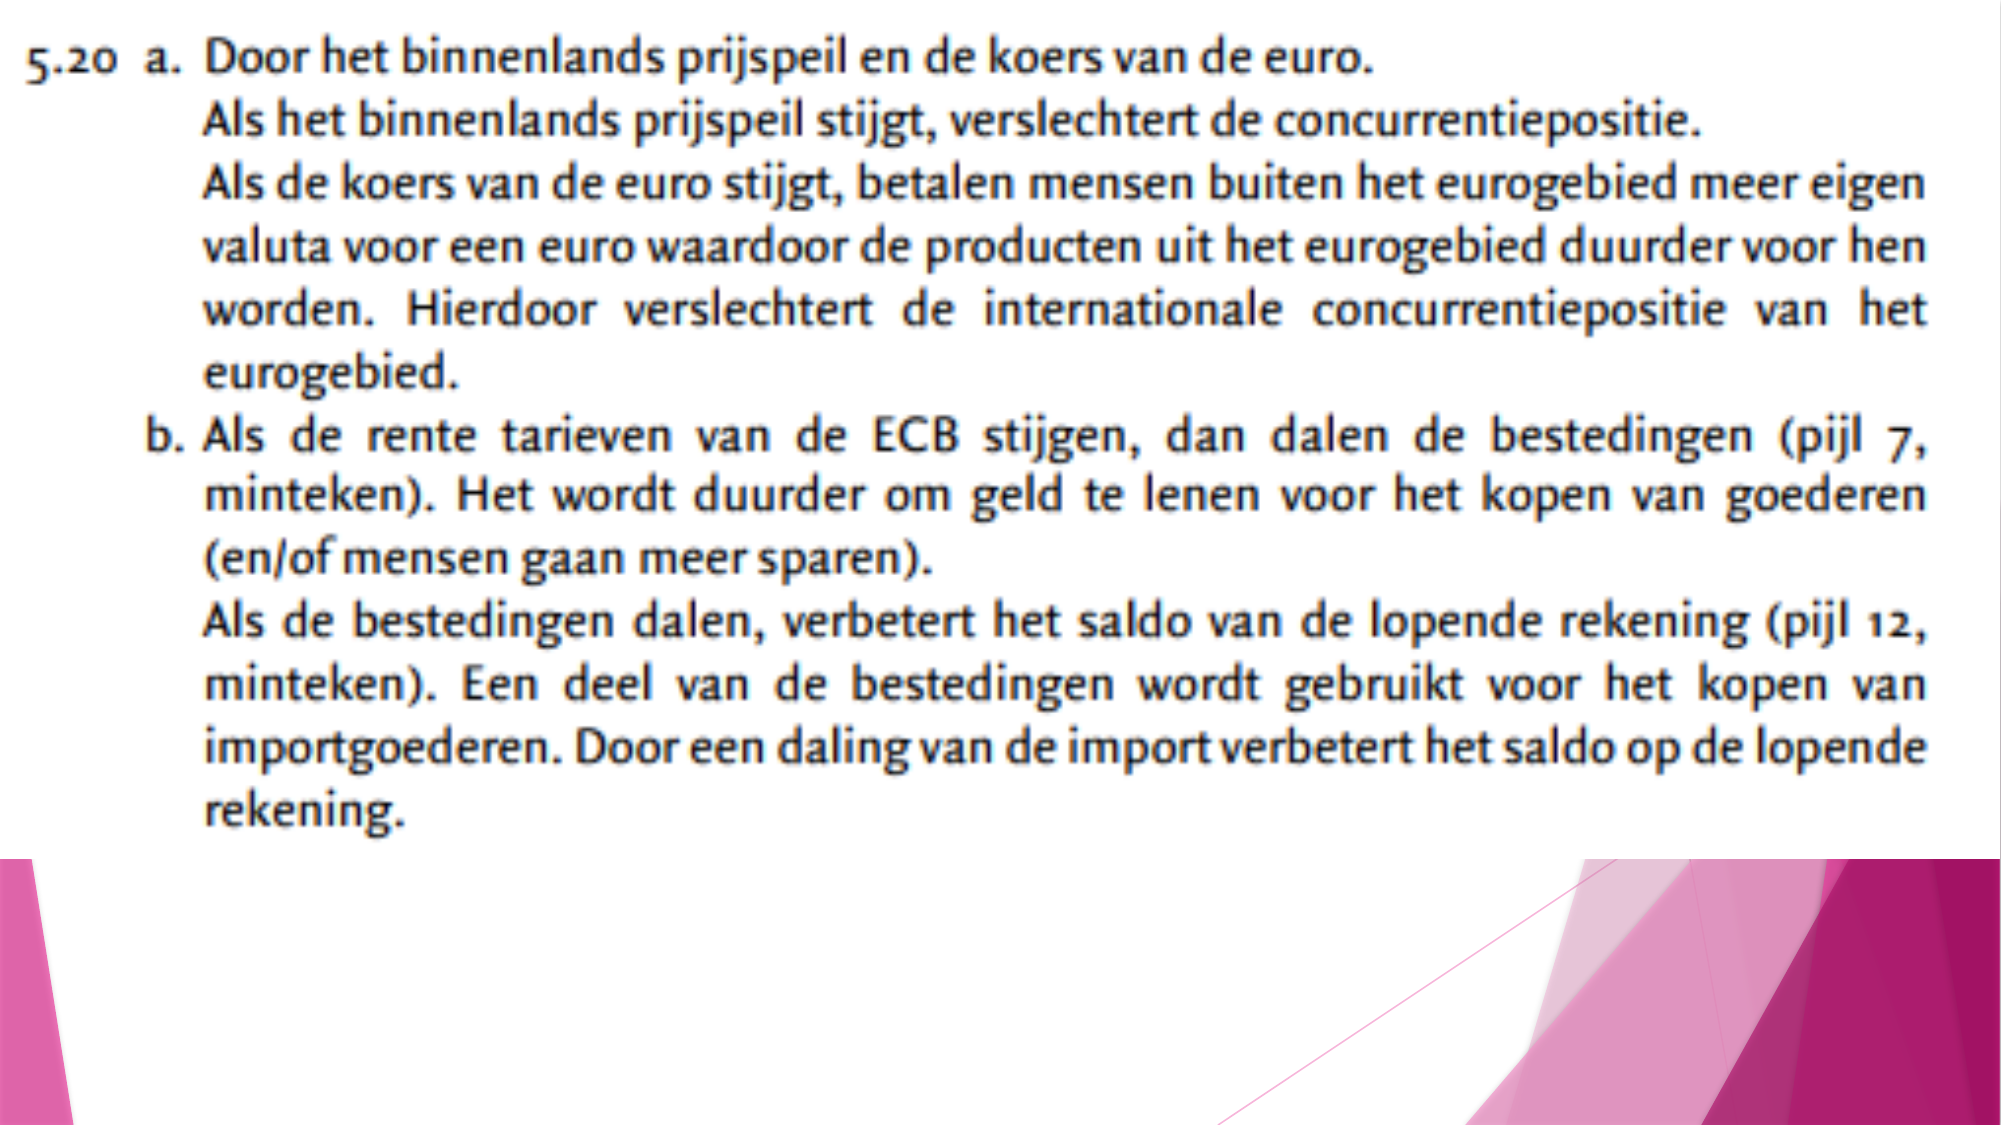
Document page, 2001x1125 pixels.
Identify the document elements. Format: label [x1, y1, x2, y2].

picture [0, 0, 2000, 859]
